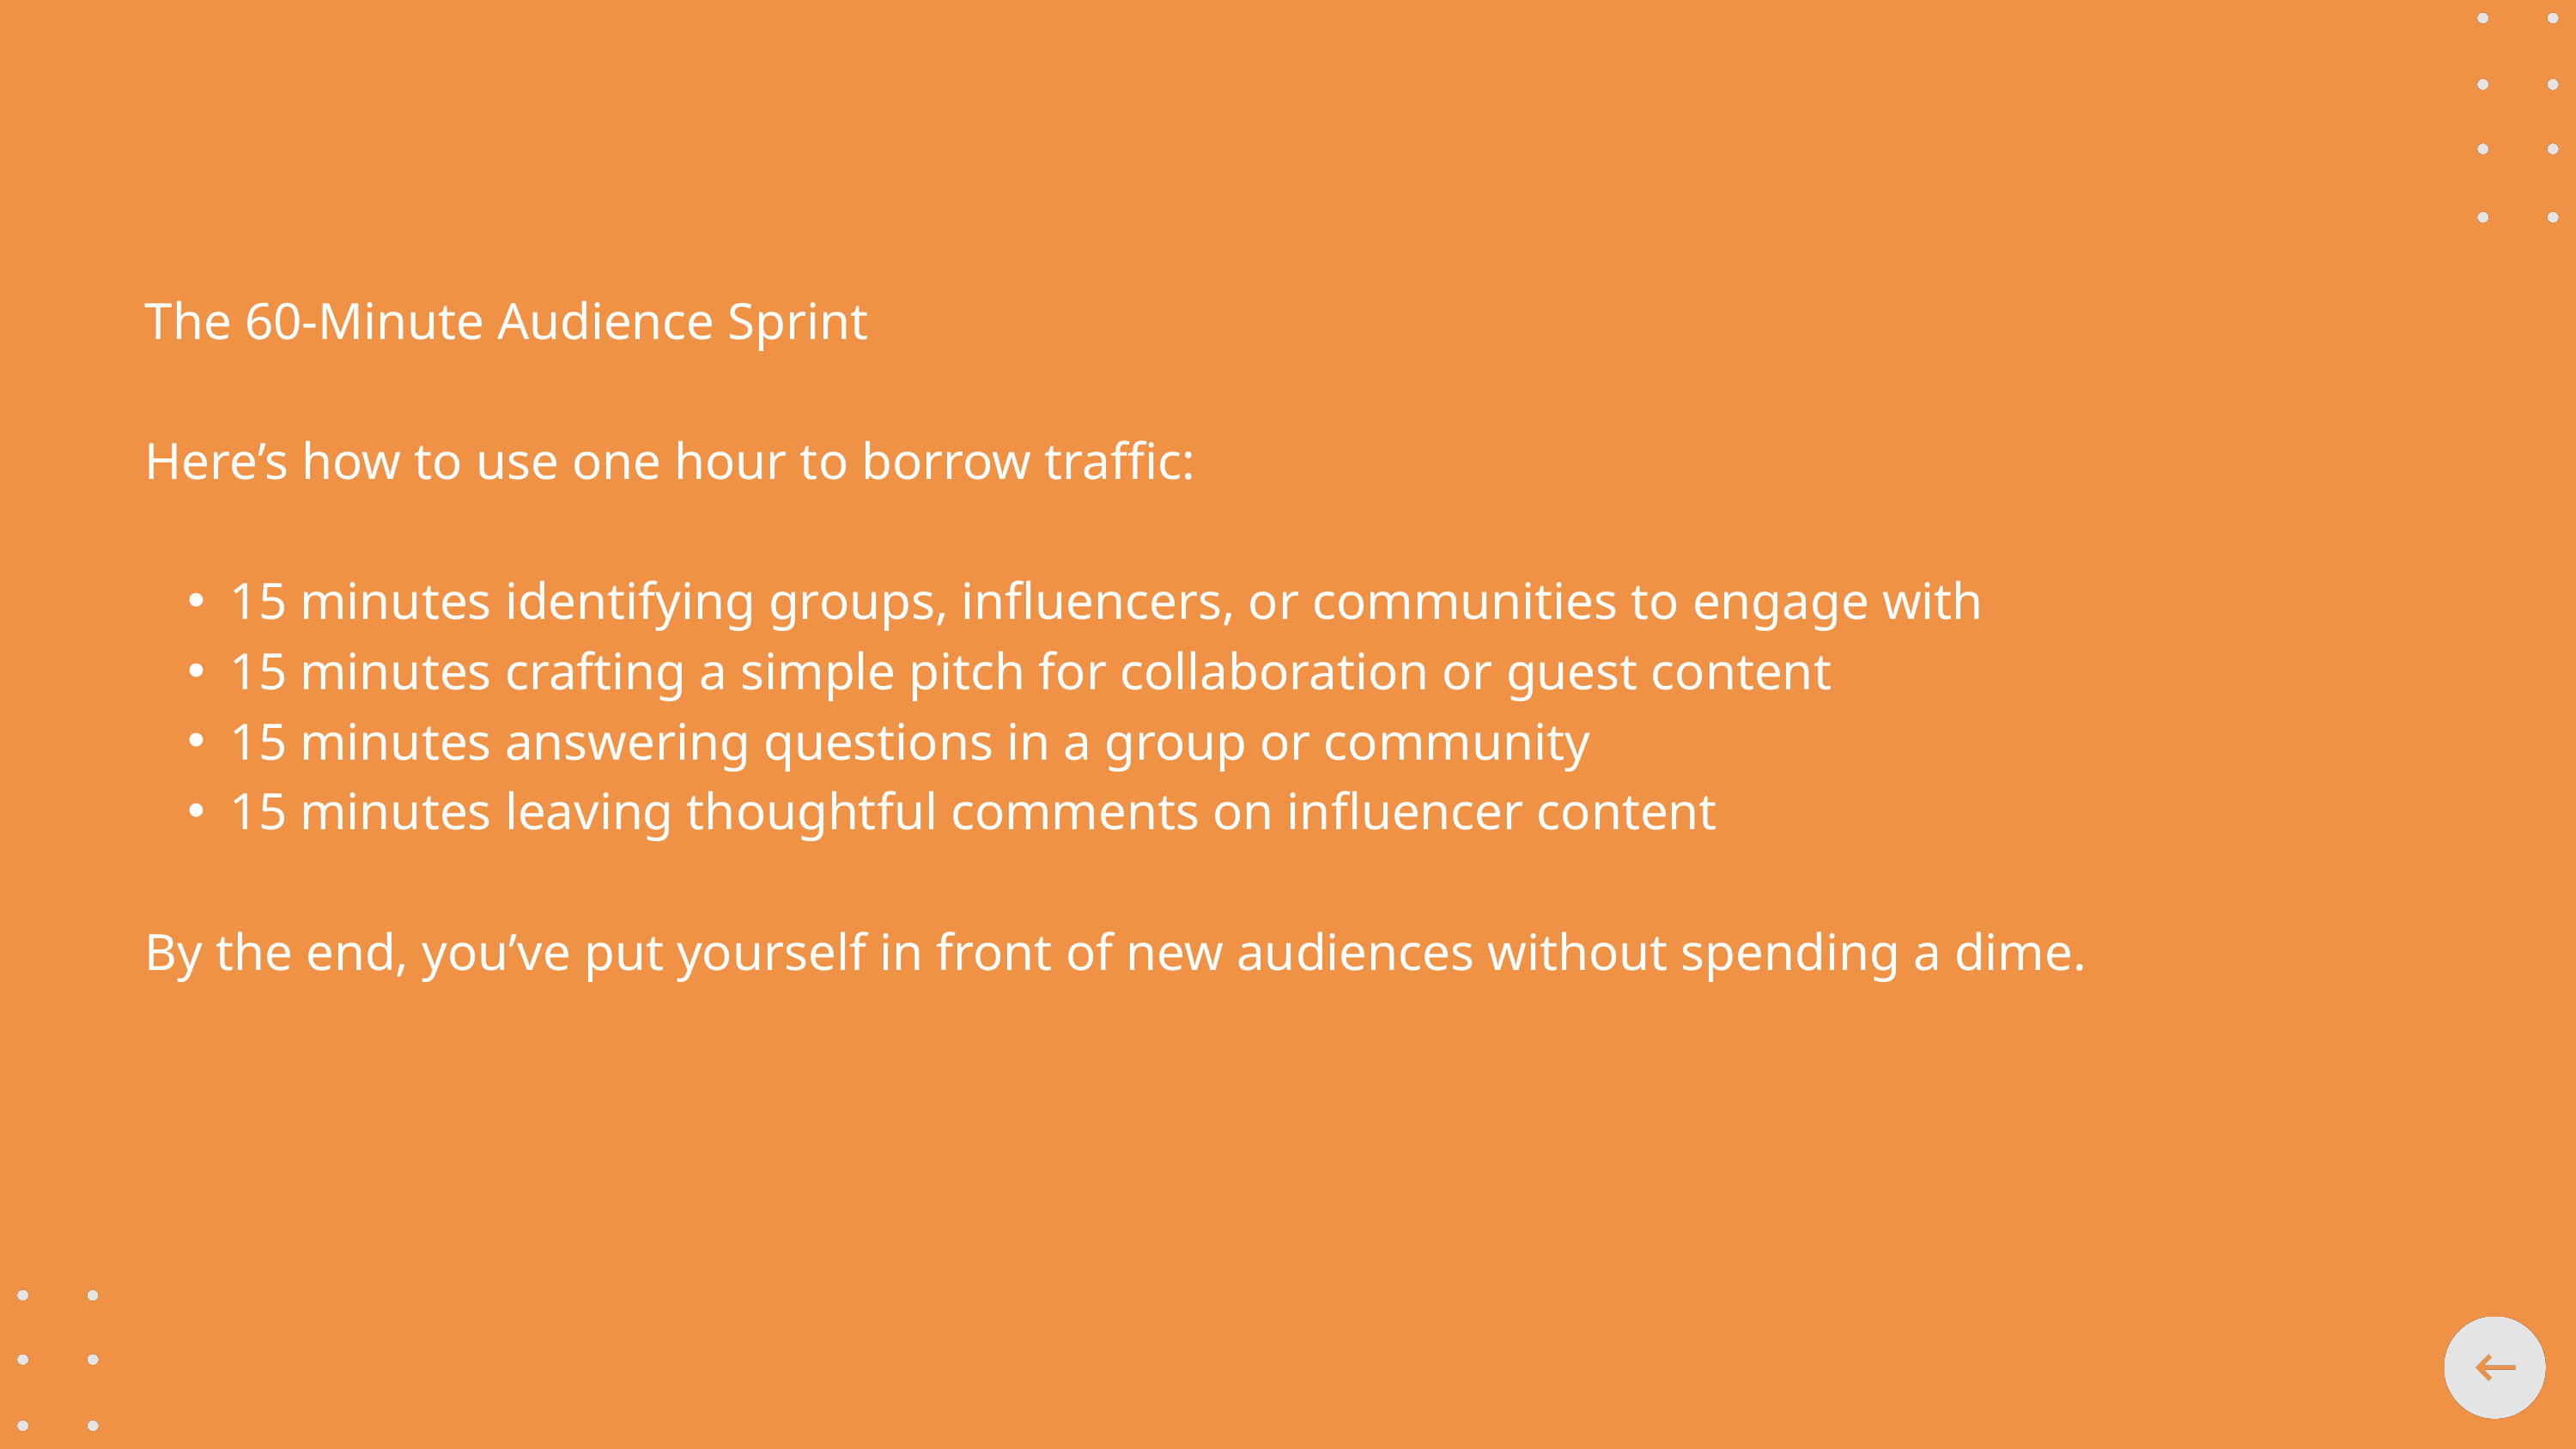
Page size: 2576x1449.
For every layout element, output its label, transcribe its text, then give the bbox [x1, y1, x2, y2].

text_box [2444, 1316, 2547, 1419]
text_box [0, 1285, 103, 1449]
text_box [2470, 0, 2576, 227]
text_box The 60-Minute Audience Sprint Here’s how to use one hour to borrow traffic: 15 minutes identifying groups, influencers, or communities to engage with 15 minutes crafting a simple pitch for collaboration or guest content 15 minutes answering questions in a group or community 15 minutes leaving thoughtful comments on influencer content By the end, you’ve put yourself in front of new audiences without spending a dime. [144, 278, 2391, 1051]
